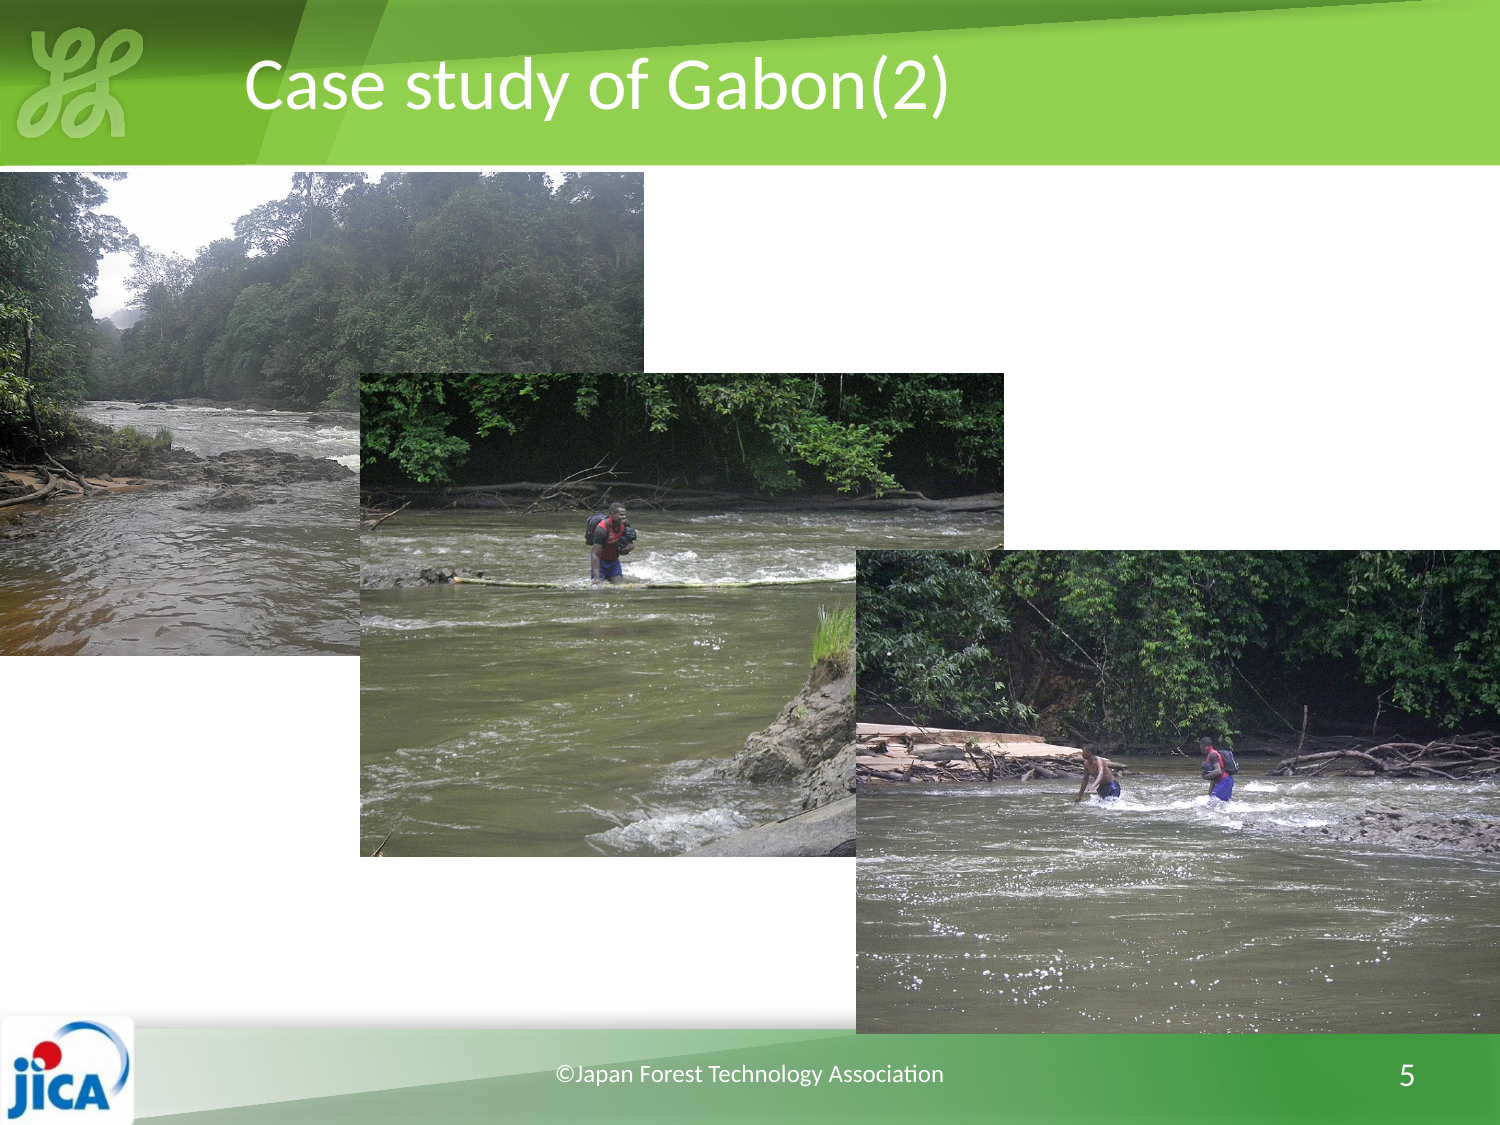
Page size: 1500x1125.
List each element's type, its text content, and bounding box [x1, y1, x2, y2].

picture [0, 172, 1500, 1034]
picture [0, 1014, 136, 1125]
slide_number 5 [1080, 1042, 1431, 1103]
title Case study of Gabon(2) [229, 9, 1495, 149]
footer ©Japan Forest Technology Association [512, 1042, 988, 1103]
